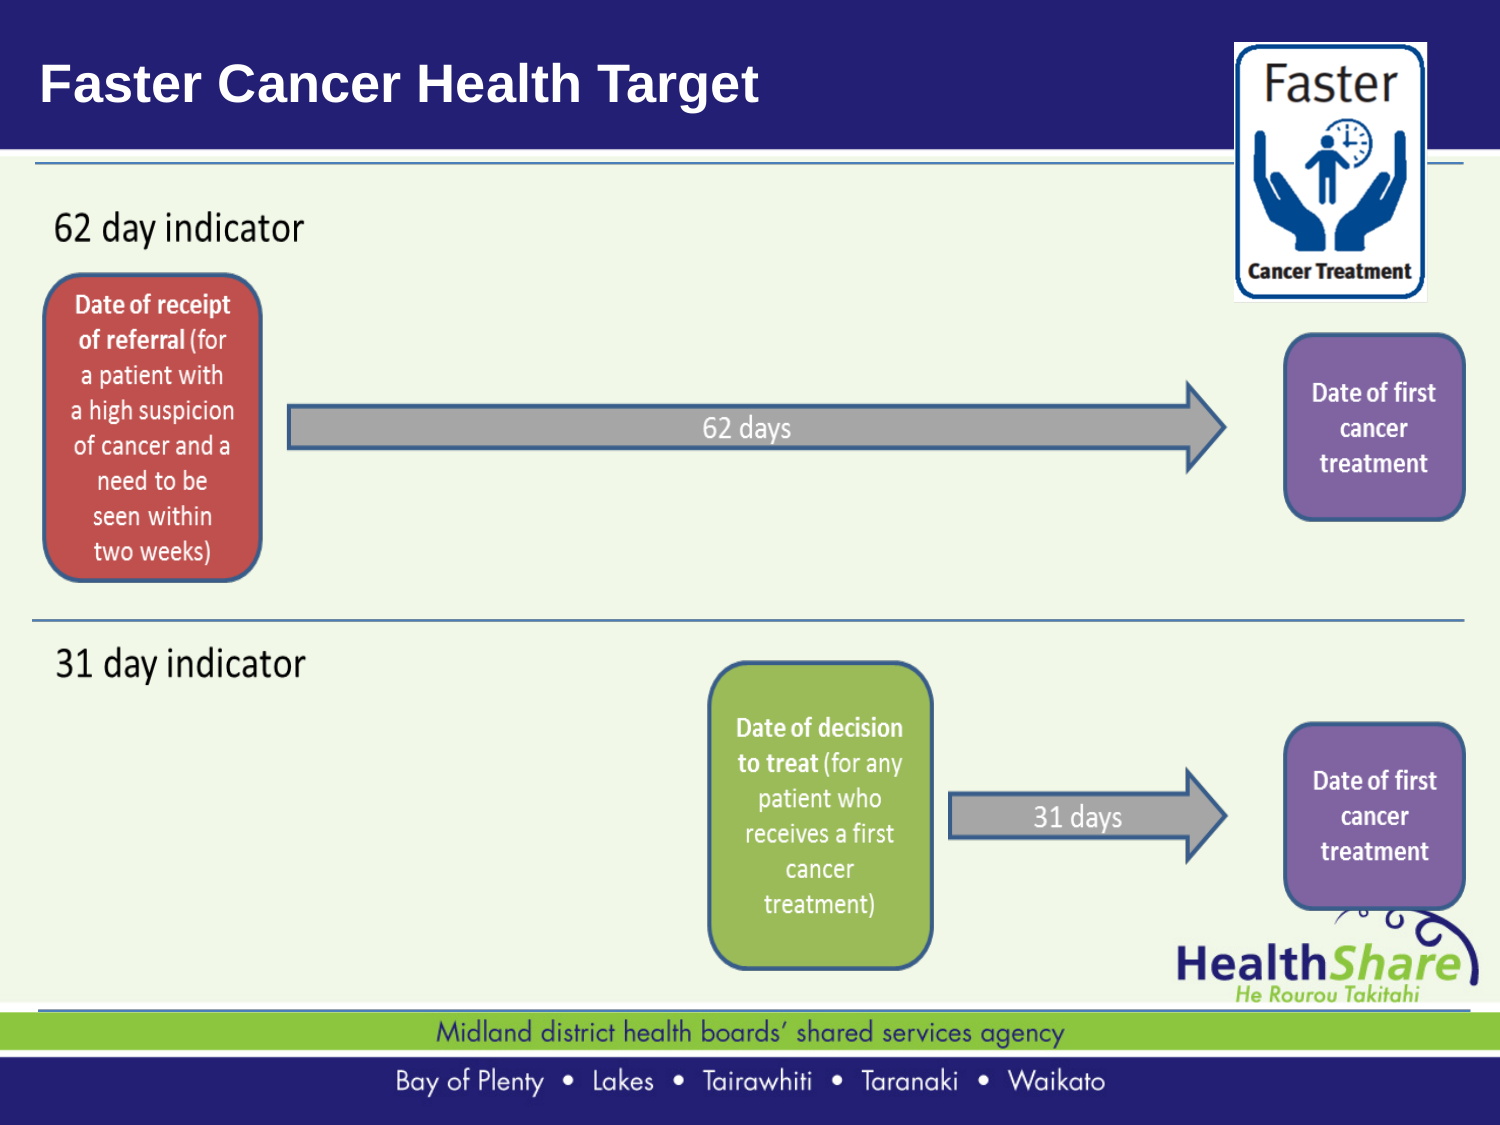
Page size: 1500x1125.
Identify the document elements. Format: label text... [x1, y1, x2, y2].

picture [0, 0, 1500, 1125]
title Faster Cancer Health Target [24, 24, 1475, 138]
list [30, 162, 1471, 1012]
